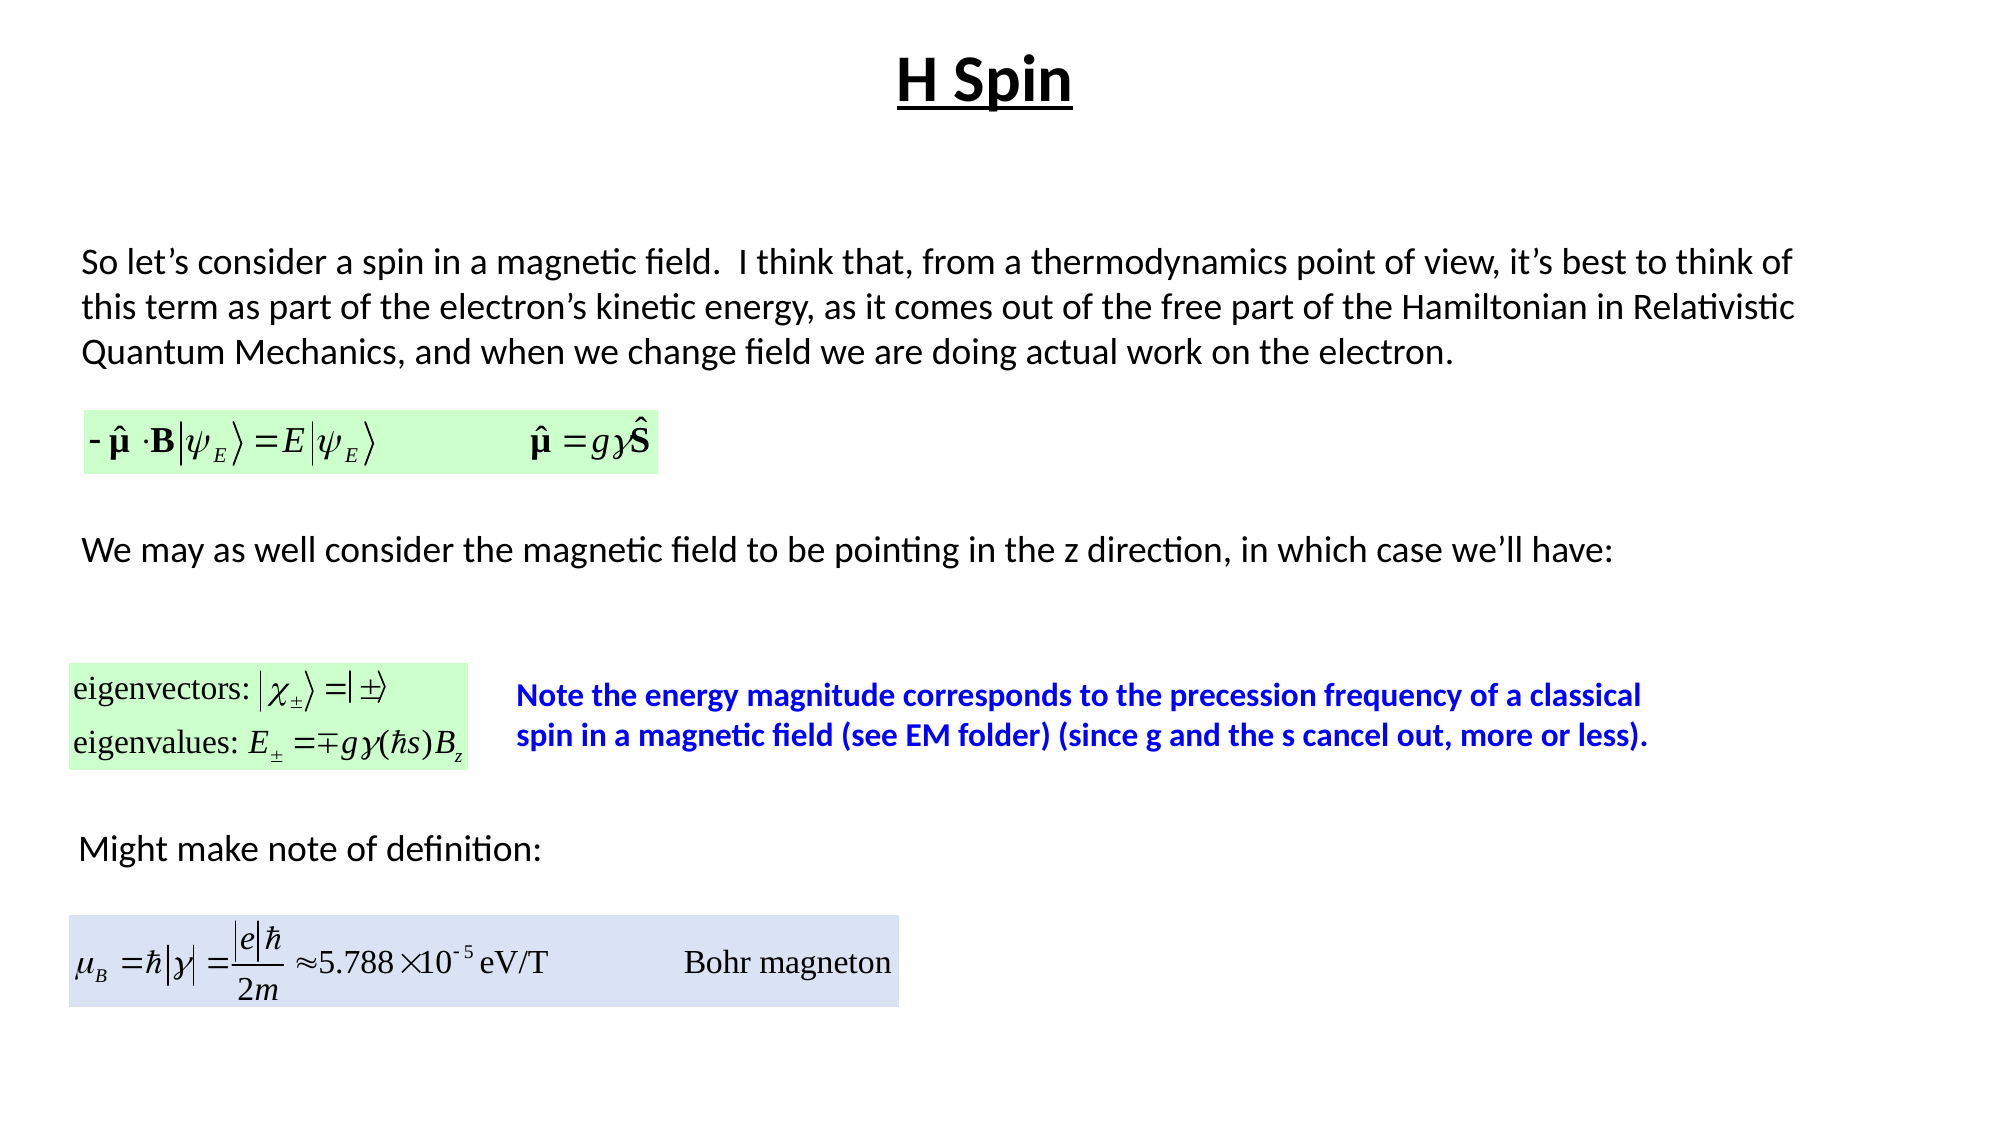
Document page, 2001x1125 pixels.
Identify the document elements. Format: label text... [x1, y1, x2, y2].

text_box We may as well consider the magnetic field to be pointing in the z direction, in which case we’ll have: [66, 517, 1698, 577]
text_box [83, 410, 659, 474]
text_box H Spin [882, 27, 1136, 123]
text_box So let’s consider a spin in a magnetic field. I think that, from a thermodynamics point of view, it’s best to think of this term as part of the electron’s kinetic energy, as it comes out of the free part of the Hamiltonian in Relativistic Quantum Mechanics, and when we change field we are doing actual work on the electron. [66, 229, 1845, 380]
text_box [68, 914, 899, 1008]
text_box Might make note of definition: [63, 816, 605, 876]
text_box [68, 663, 469, 770]
text_box Note the energy magnitude corresponds to the precession frequency of a classical spin in a magnetic field (see EM folder) (since g and the s cancel out, more or less). [501, 665, 1684, 761]
